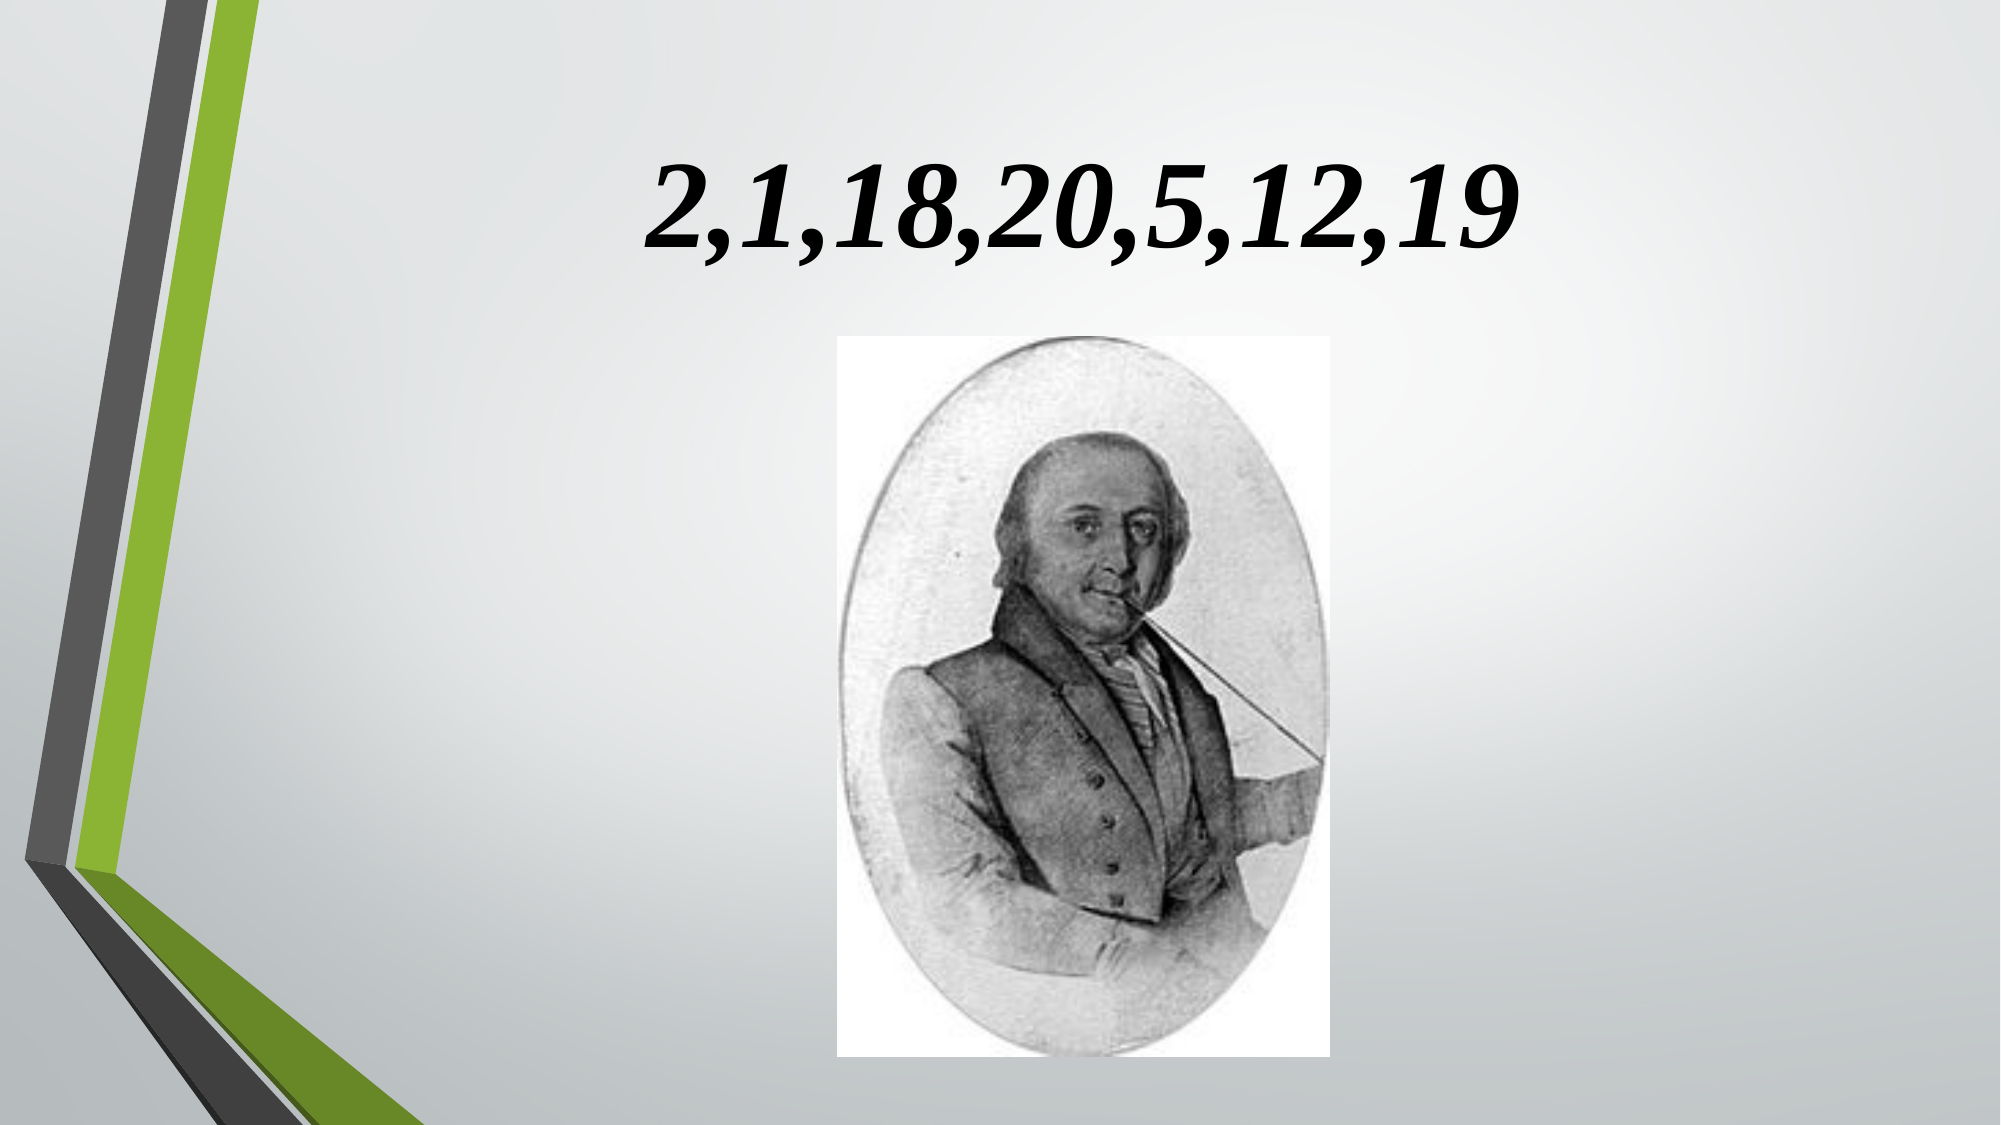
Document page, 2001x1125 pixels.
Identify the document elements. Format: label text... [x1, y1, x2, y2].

title 2,1,18,20,5,12,19 [261, 59, 1906, 337]
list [836, 336, 1331, 1057]
